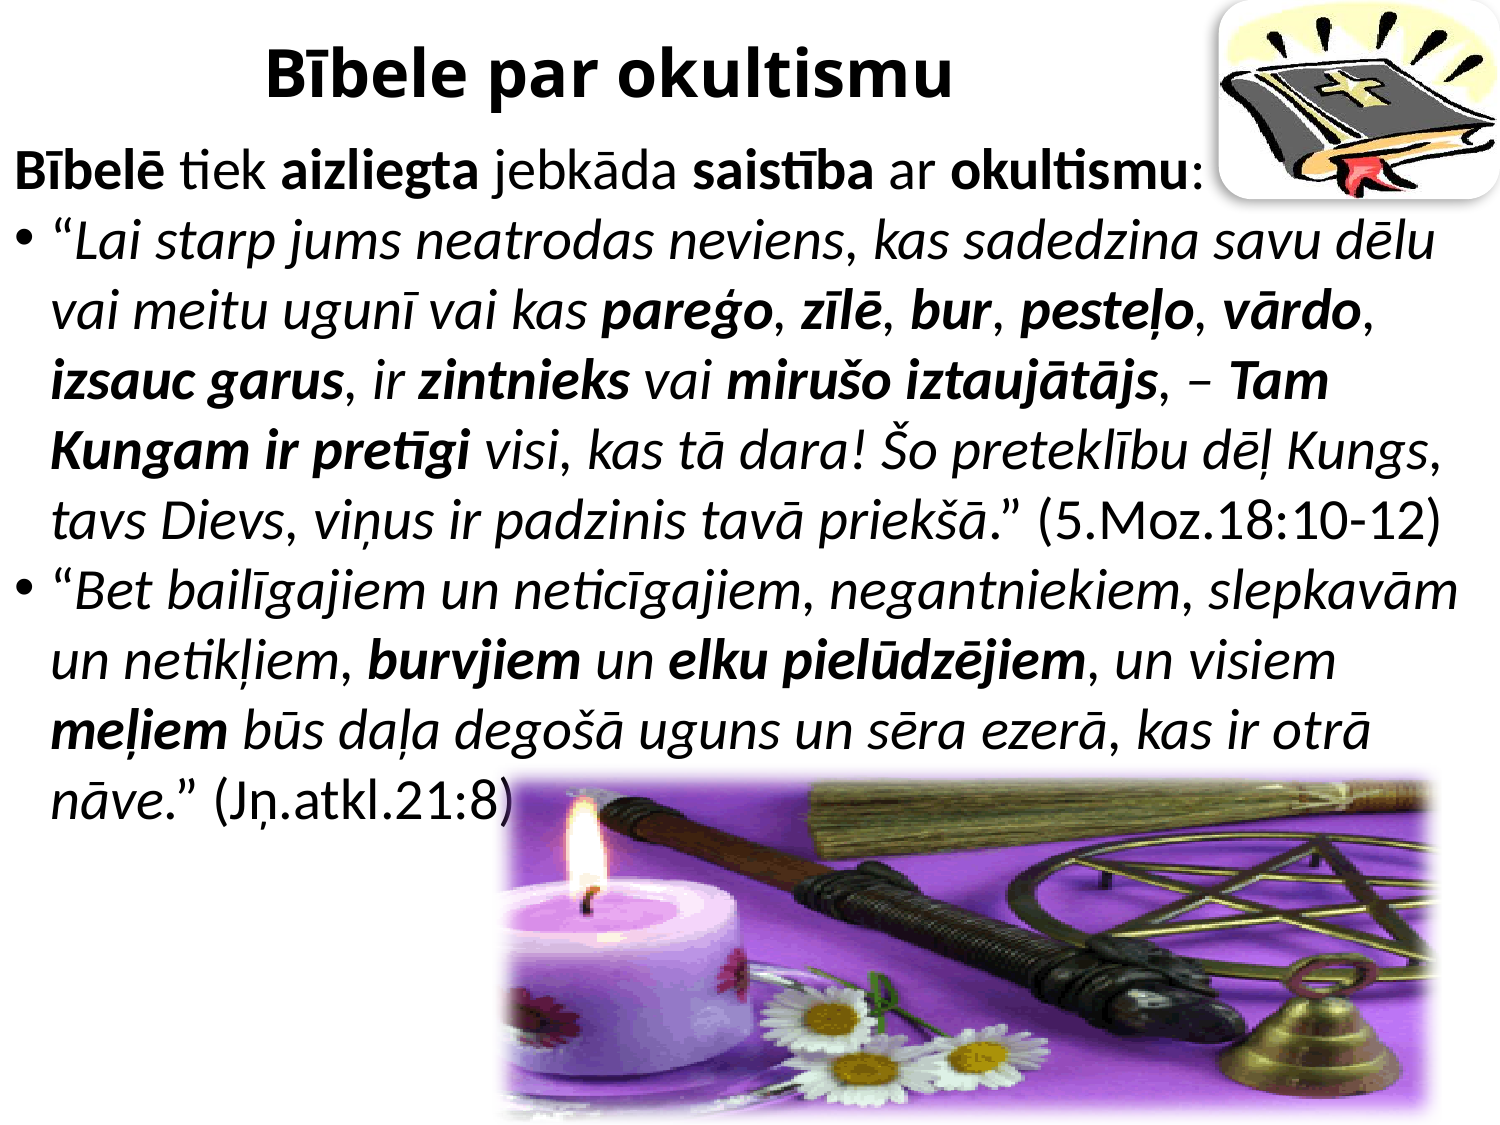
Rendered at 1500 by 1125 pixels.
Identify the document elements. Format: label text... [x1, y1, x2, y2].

text_box Bībele par okultismu [0, 23, 1208, 119]
picture [491, 763, 1442, 1125]
text_box Bībelē tiek aizliegta jebkāda saistība ar okultismu: “Lai starp jums neatrodas neviens, kas sadedzina savu dēlu vai meitu ugunī vai kas pareģo, zīlē, bur, pesteļo, vārdo, izsauc garus, ir zintnieks vai mirušo iztaujātājs, – Tam Kungam ir pretīgi visi, kas tā dara! Šo preteklību dēļ Kungs, tavs Dievs, viņus ir padzinis tavā priekšā.” (5.Moz.18:10-12) “Bet bailīgajiem un neticīgajiem, negantniekiem, slepkavām un netikļiem, burvjiem un elku pielūdzējiem, un visiem meļiem būs daļa degošā uguns un sēra ezerā, kas ir otrā nāve.” (Jņ.atkl.21:8) [0, 123, 1500, 839]
picture [1218, 0, 1500, 200]
